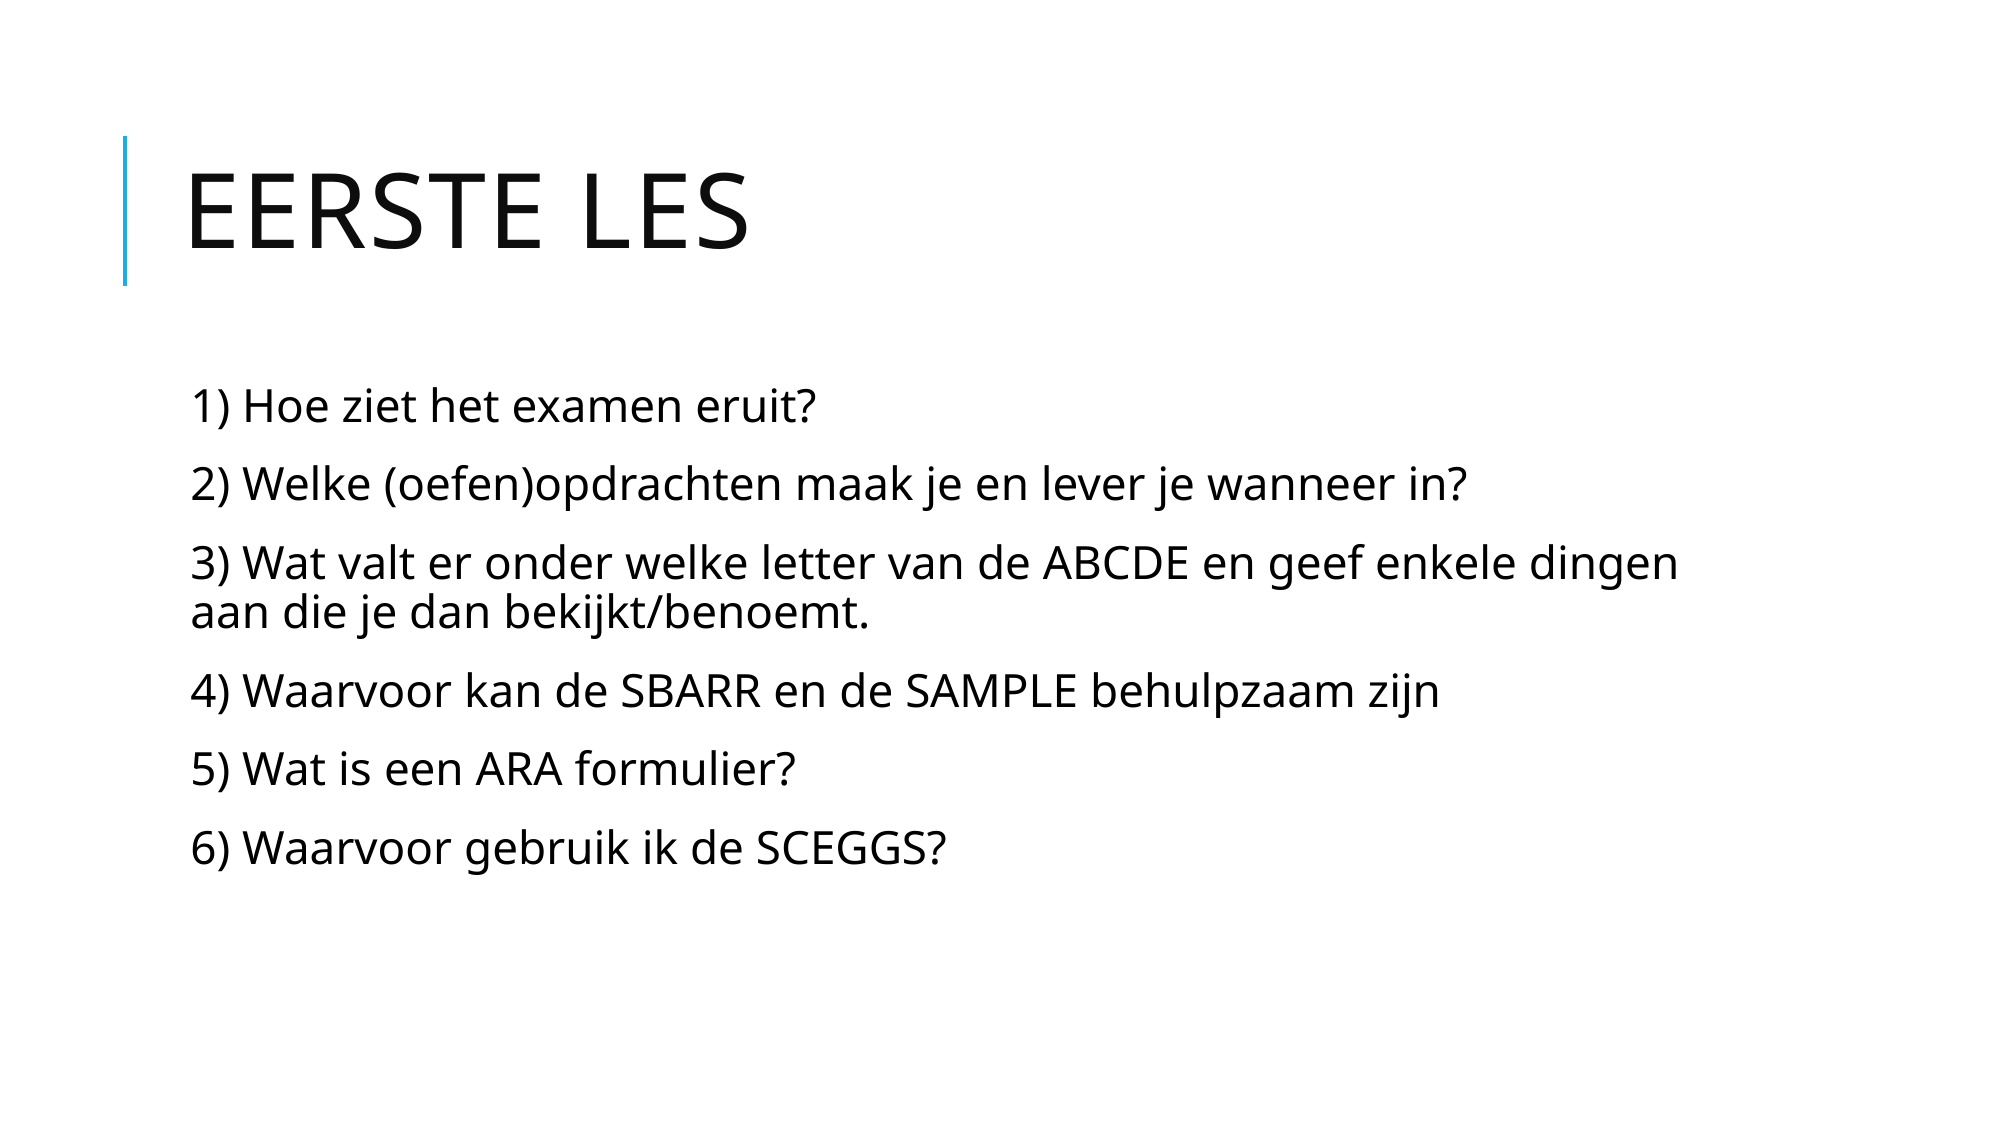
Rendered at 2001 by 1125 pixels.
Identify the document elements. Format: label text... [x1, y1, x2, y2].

title Eerste les [168, 96, 1763, 342]
list 1) Hoe ziet het examen eruit? 2) Welke (oefen)opdrachten maak je en lever je wanneer in? 3) Wat valt er onder welke letter van de ABCDE en geef enkele dingen aan die je dan bekijkt/benoemt. 4) Waarvoor kan de SBARR en de SAMPLE behulpzaam zijn 5) Wat is een ARA formulier? 6) Waarvoor gebruik ik de SCEGGS? [168, 375, 1763, 1035]
